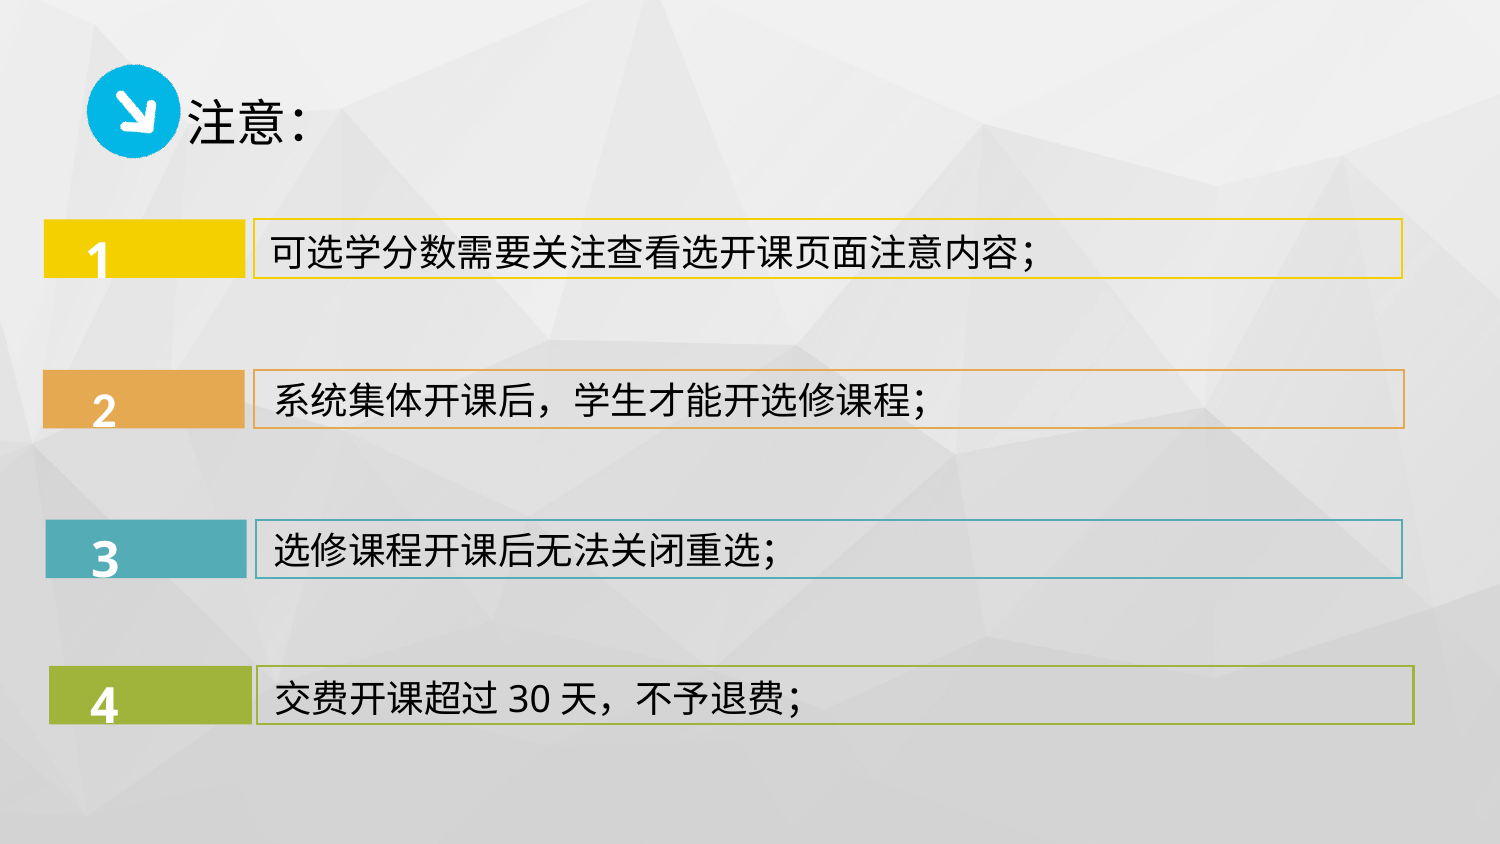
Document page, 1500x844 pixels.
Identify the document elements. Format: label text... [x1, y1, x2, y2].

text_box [42, 369, 1414, 446]
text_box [48, 665, 1421, 742]
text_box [43, 219, 1402, 297]
picture [0, 0, 1500, 844]
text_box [45, 519, 1410, 596]
title 注意： [171, 91, 1425, 210]
